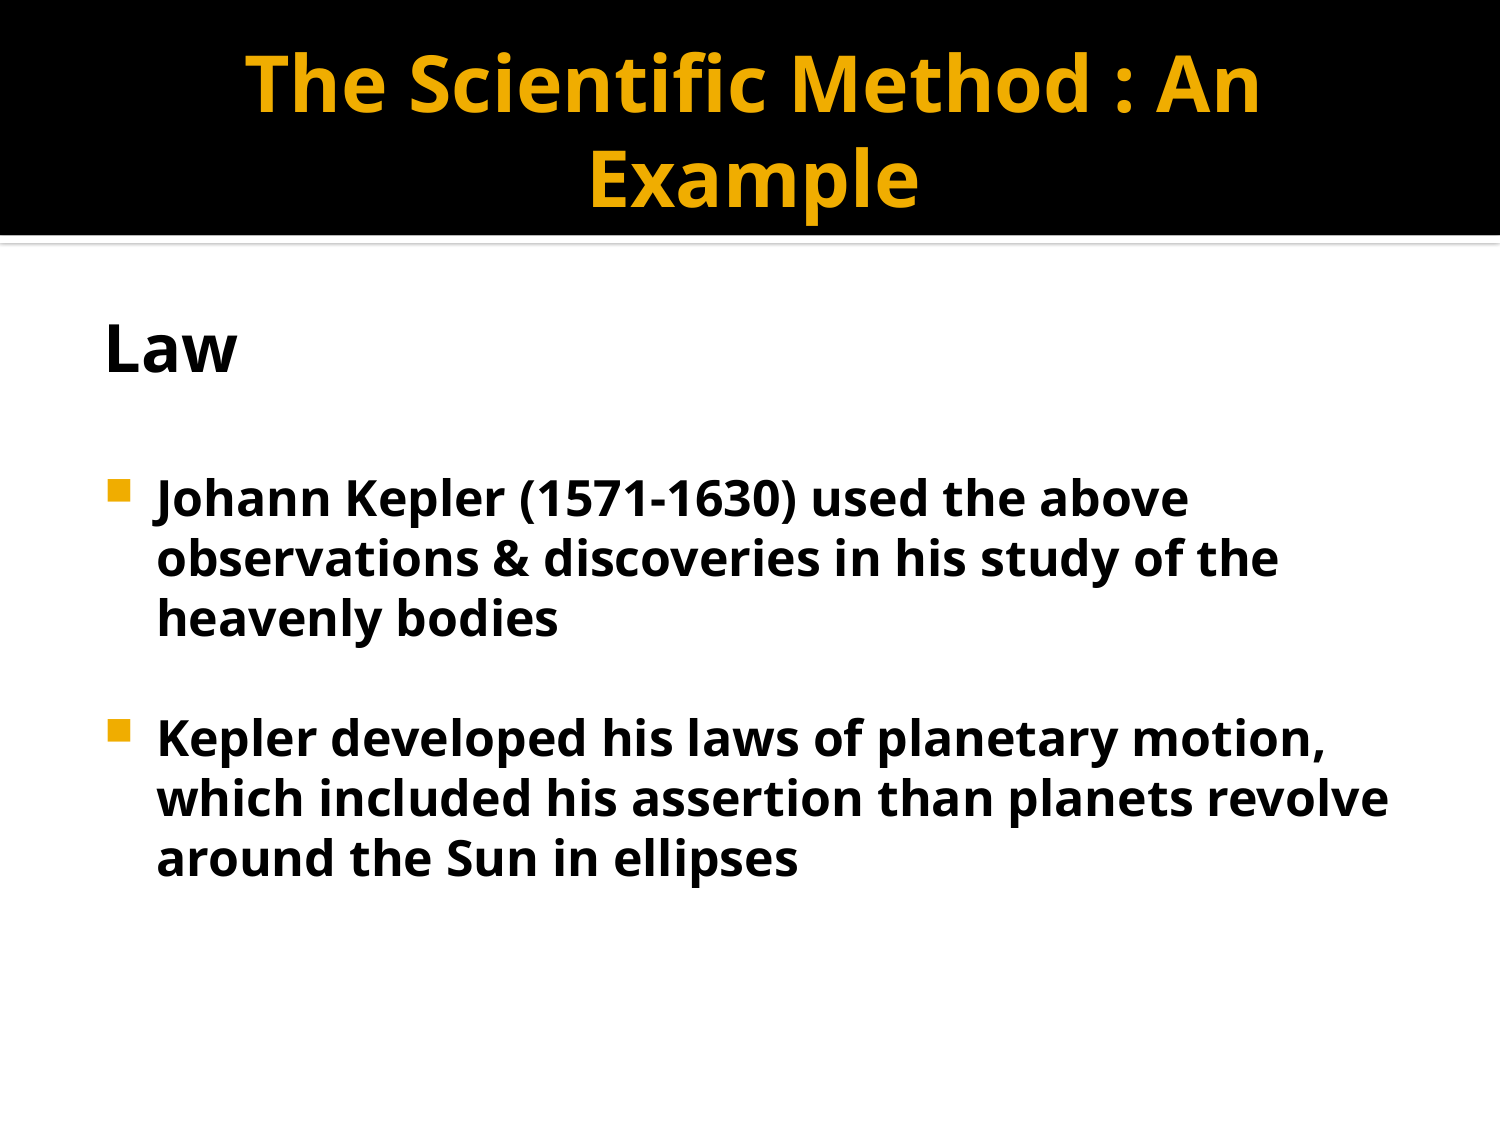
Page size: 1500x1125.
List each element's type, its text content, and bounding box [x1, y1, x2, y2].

list Law Johann Kepler (1571-1630) used the above observations & discoveries in his study of the heavenly bodies Kepler developed his laws of planetary motion, which included his assertion than planets revolve around the Sun in ellipses [75, 291, 1425, 1050]
title The Scientific Method : An Example [75, 25, 1425, 231]
